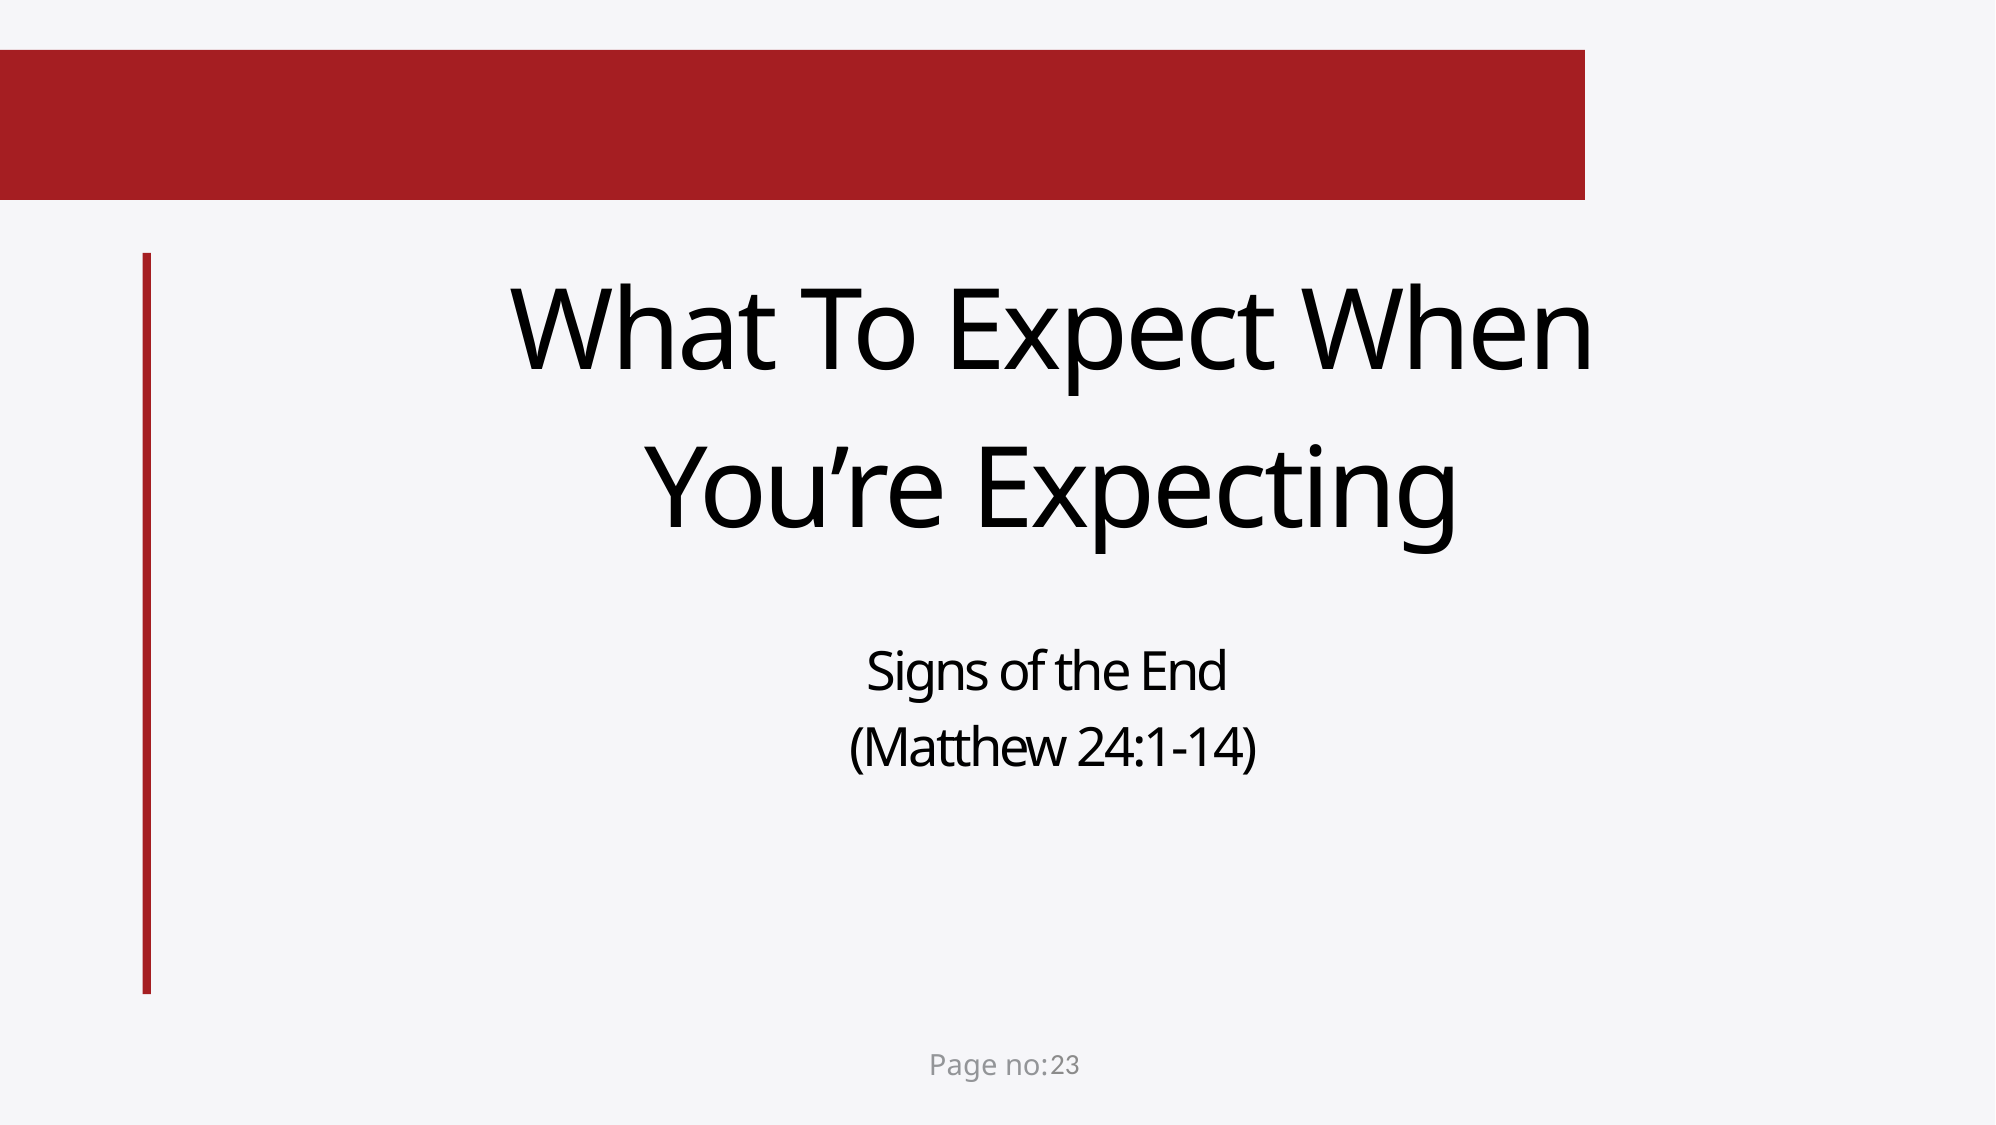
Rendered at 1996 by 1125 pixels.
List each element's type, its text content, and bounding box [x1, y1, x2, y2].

subtitle What To Expect When You’re Expecting Signs of the End (Matthew 24:1-14) [197, 249, 1910, 1000]
